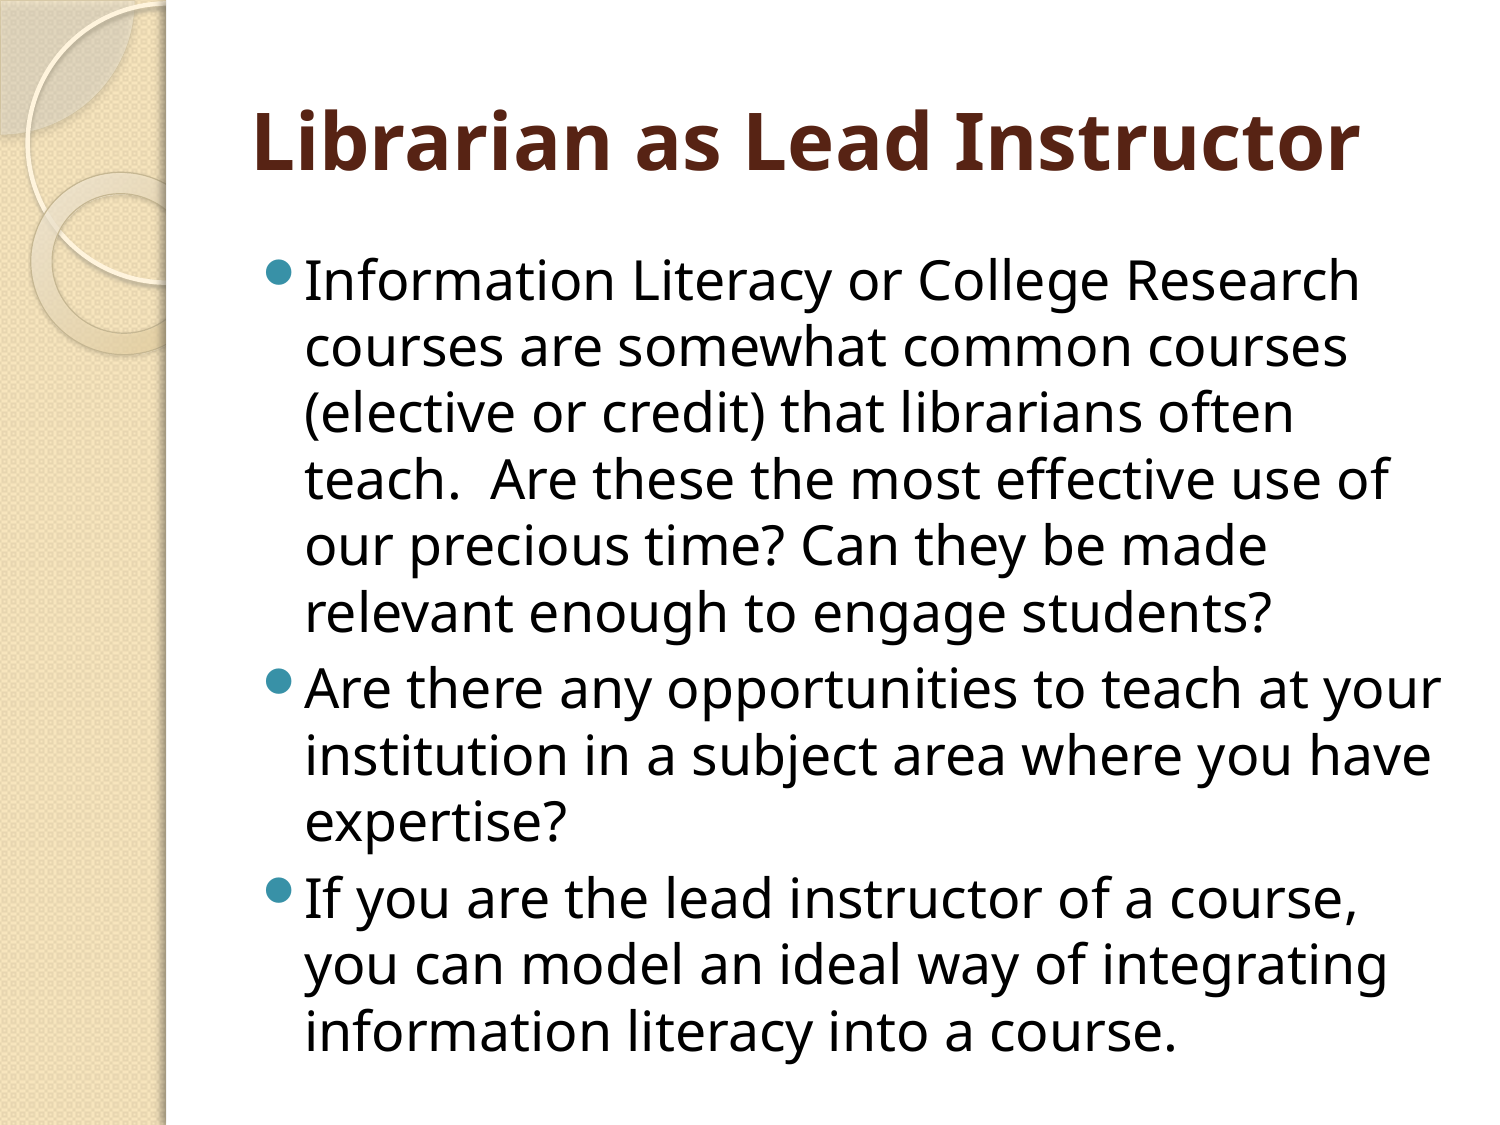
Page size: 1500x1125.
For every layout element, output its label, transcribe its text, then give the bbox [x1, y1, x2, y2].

list Information Literacy or College Research courses are somewhat common courses (elective or credit) that librarians often teach. Are these the most effective use of our precious time? Can they be made relevant enough to engage students? Are there any opportunities to teach at your institution in a subject area where you have expertise? If you are the lead instructor of a course, you can model an ideal way of integrating information literacy into a course. [235, 237, 1466, 1088]
title Librarian as Lead Instructor [235, 45, 1466, 233]
